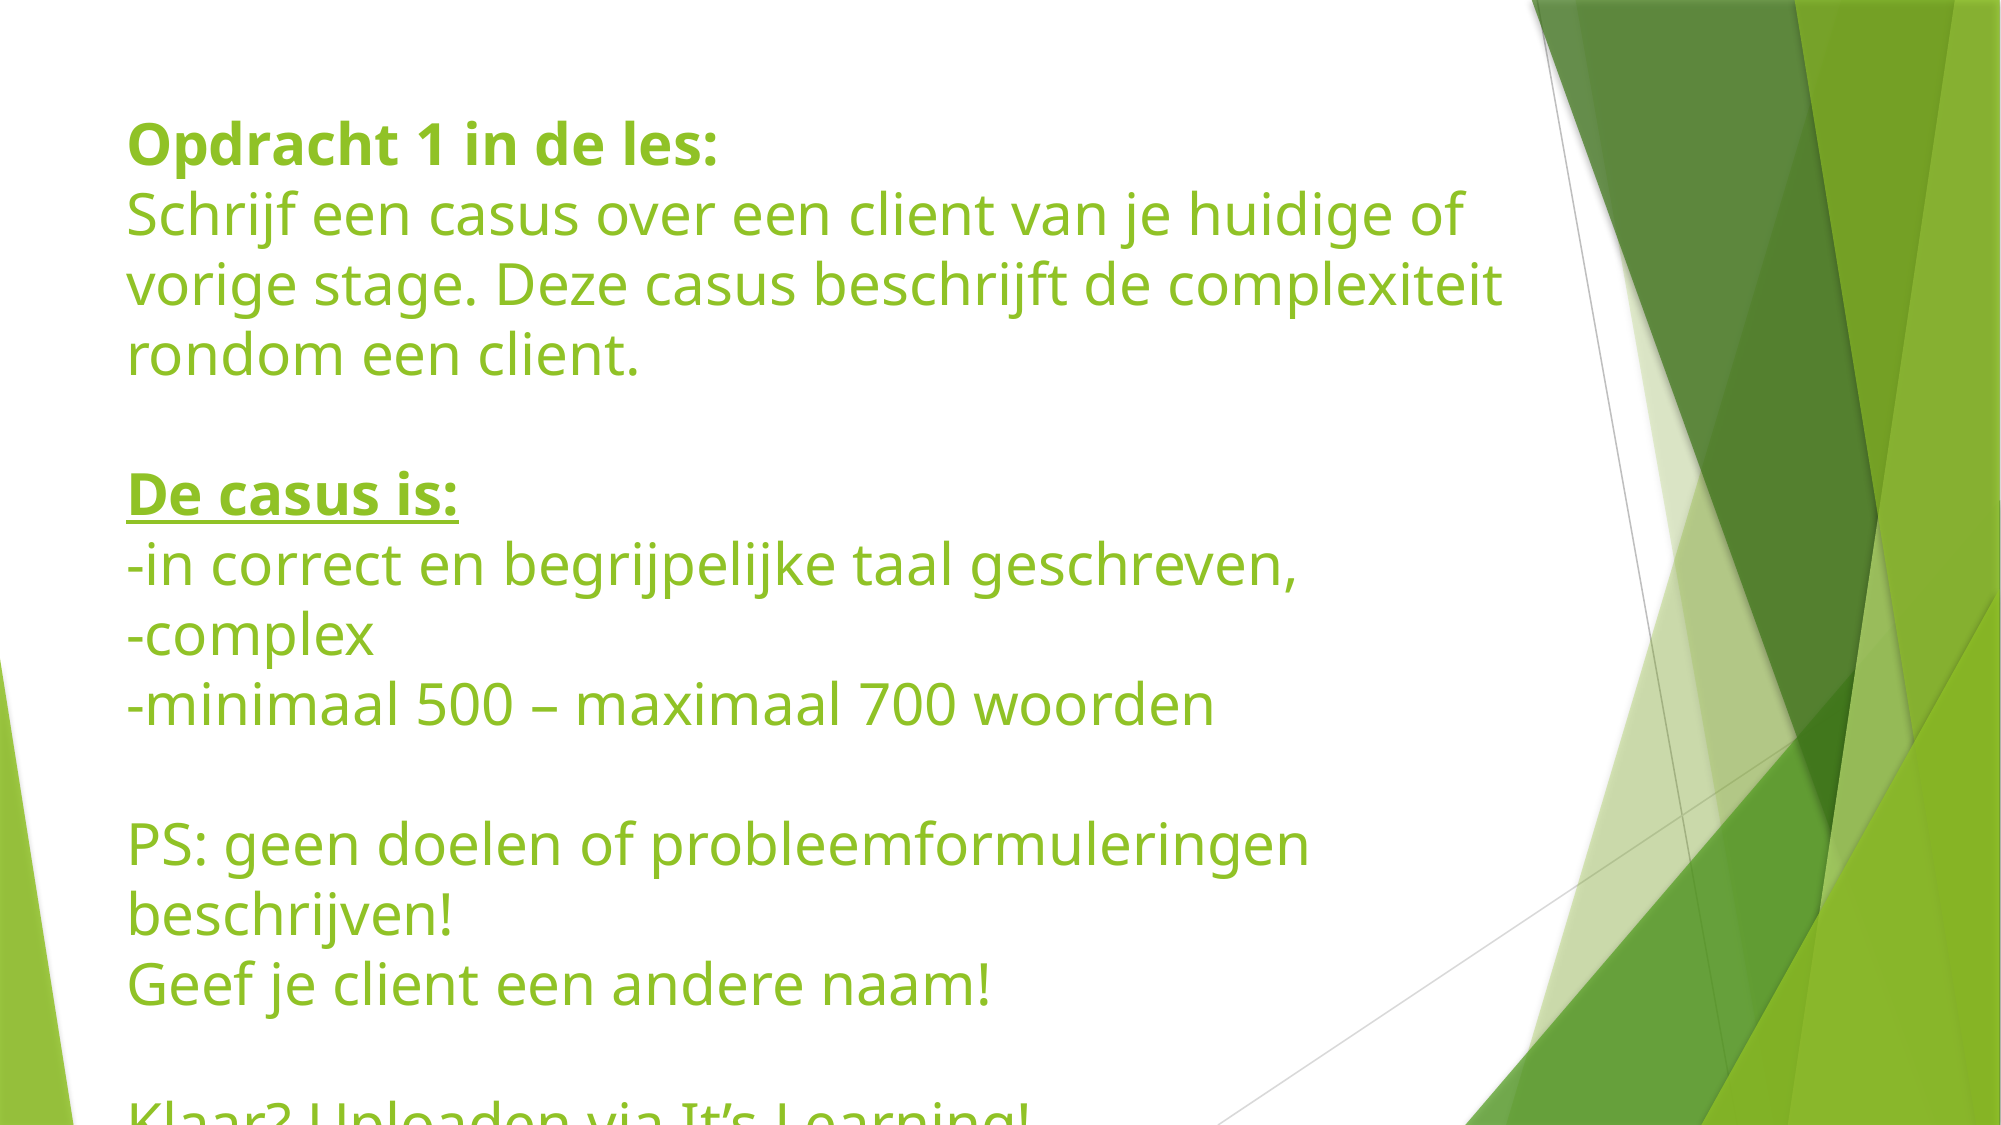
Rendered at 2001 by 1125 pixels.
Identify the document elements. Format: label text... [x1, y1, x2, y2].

title Opdracht 1 in de les: Schrijf een casus over een client van je huidige of vorige stage. Deze casus beschrijft de complexiteit rondom een client. De casus is: -in correct en begrijpelijke taal geschreven, -complex -minimaal 500 – maximaal 700 woorden PS: geen doelen of probleemformuleringen beschrijven! Geef je client een andere naam! Klaar? Uploaden via It’s Learning! [111, 99, 1667, 317]
